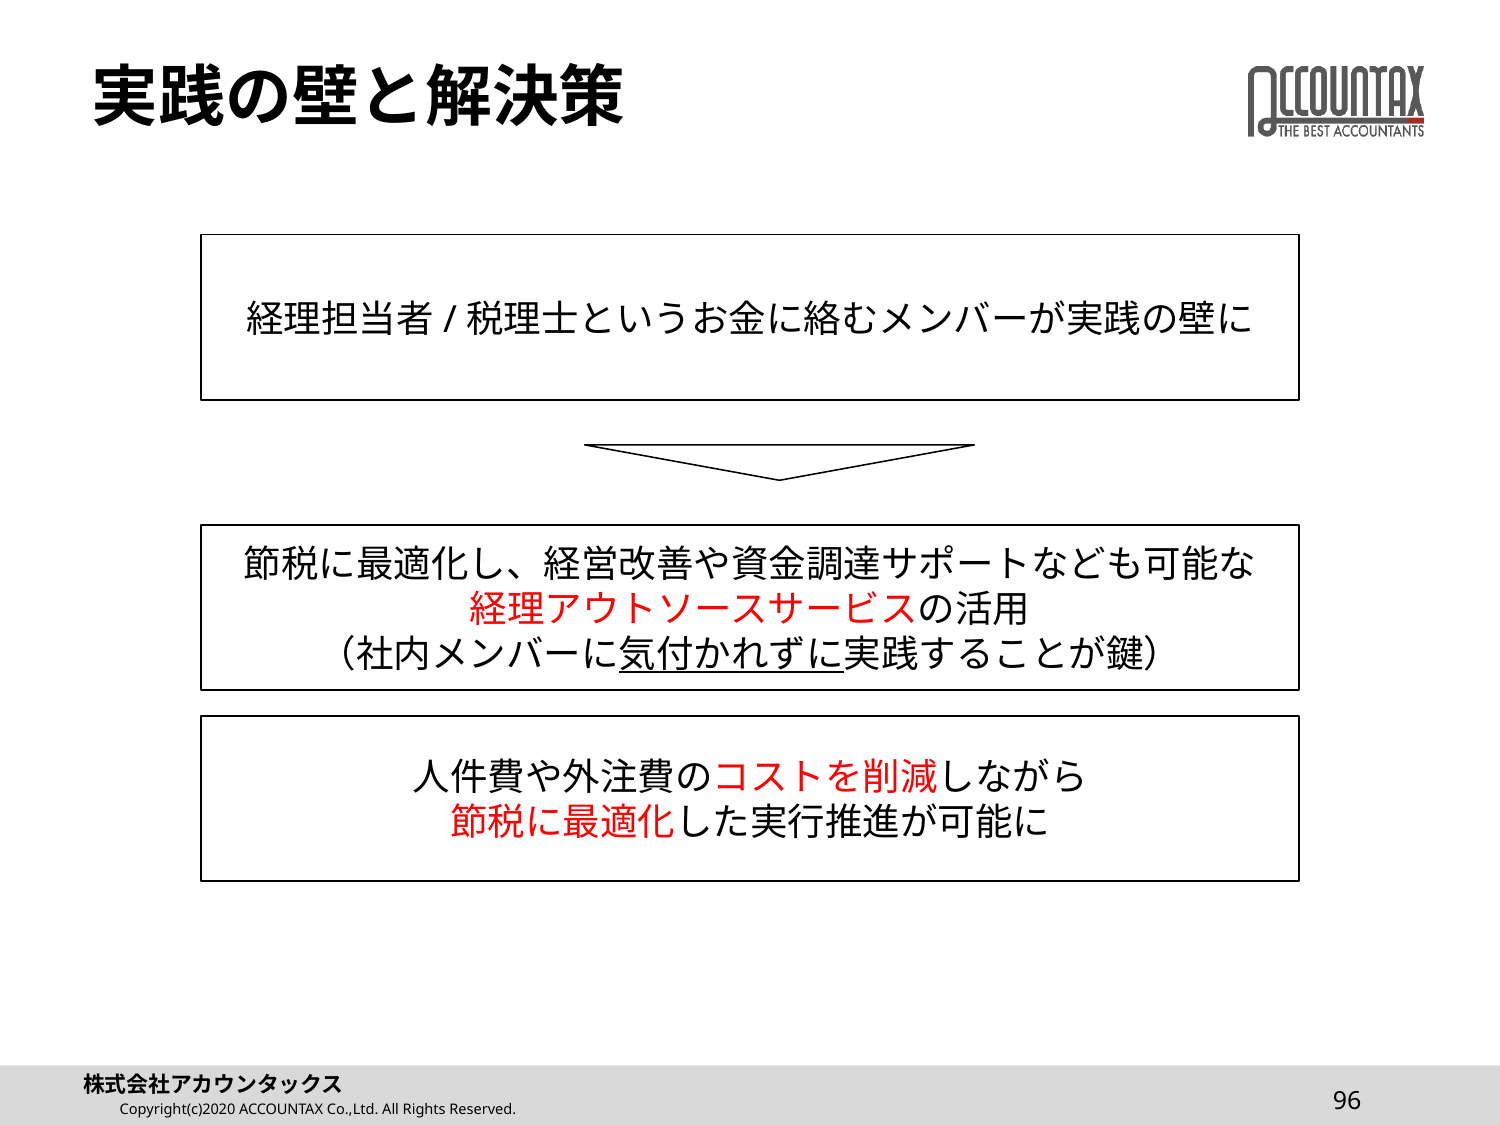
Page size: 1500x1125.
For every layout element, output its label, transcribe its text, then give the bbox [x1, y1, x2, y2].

text_box 節税に最適化し、経営改善や資金調達サポートなども可能な 経理アウトソースサービスの活用 （社内メンバーに気付かれずに実践することが鍵） [200, 524, 1300, 691]
title 実践の壁と解決策 [76, 31, 1353, 157]
text_box [584, 444, 975, 481]
text_box 人件費や外注費のコストを削減しながら 節税に最適化した実行推進が可能に [200, 715, 1300, 882]
picture [1353, 66, 1424, 137]
text_box 経理担当者/税理士というお金に絡むメンバーが実践の壁に [200, 234, 1300, 400]
slide_number 96 [1269, 1077, 1425, 1125]
